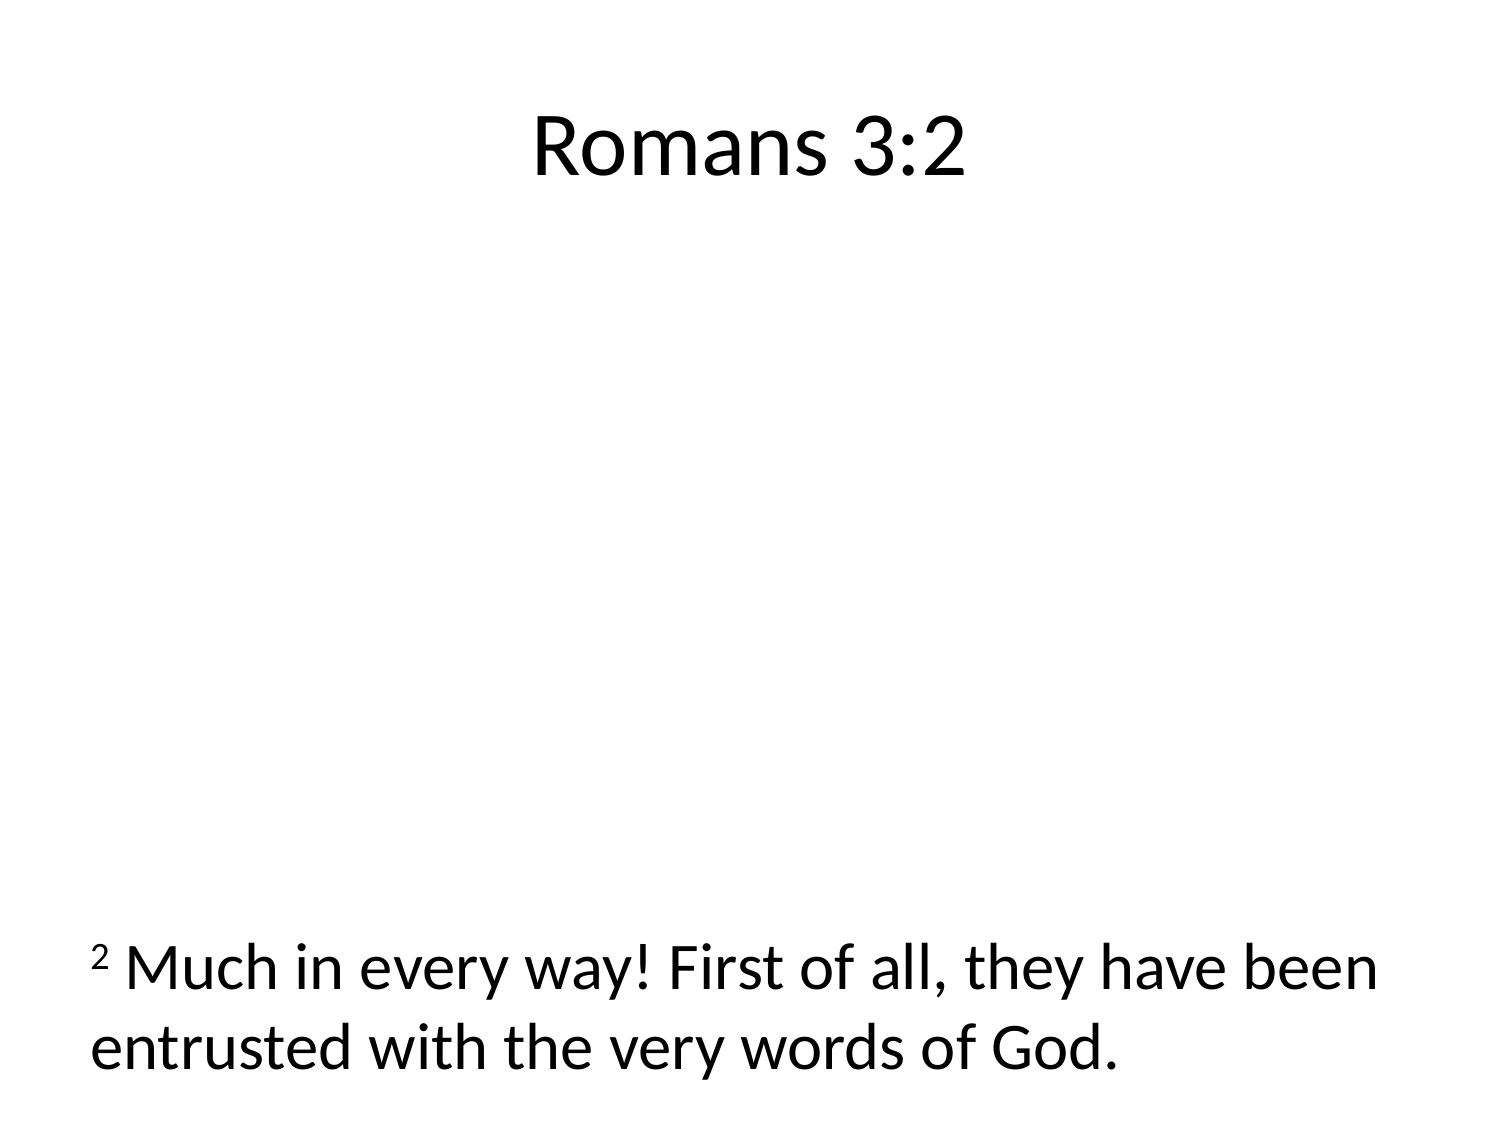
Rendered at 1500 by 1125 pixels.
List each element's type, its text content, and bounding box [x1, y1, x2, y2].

title Romans 3:2 [75, 45, 1425, 233]
list 2 Much in every way! First of all, they have been entrusted with the very words of God. [75, 262, 1425, 1005]
